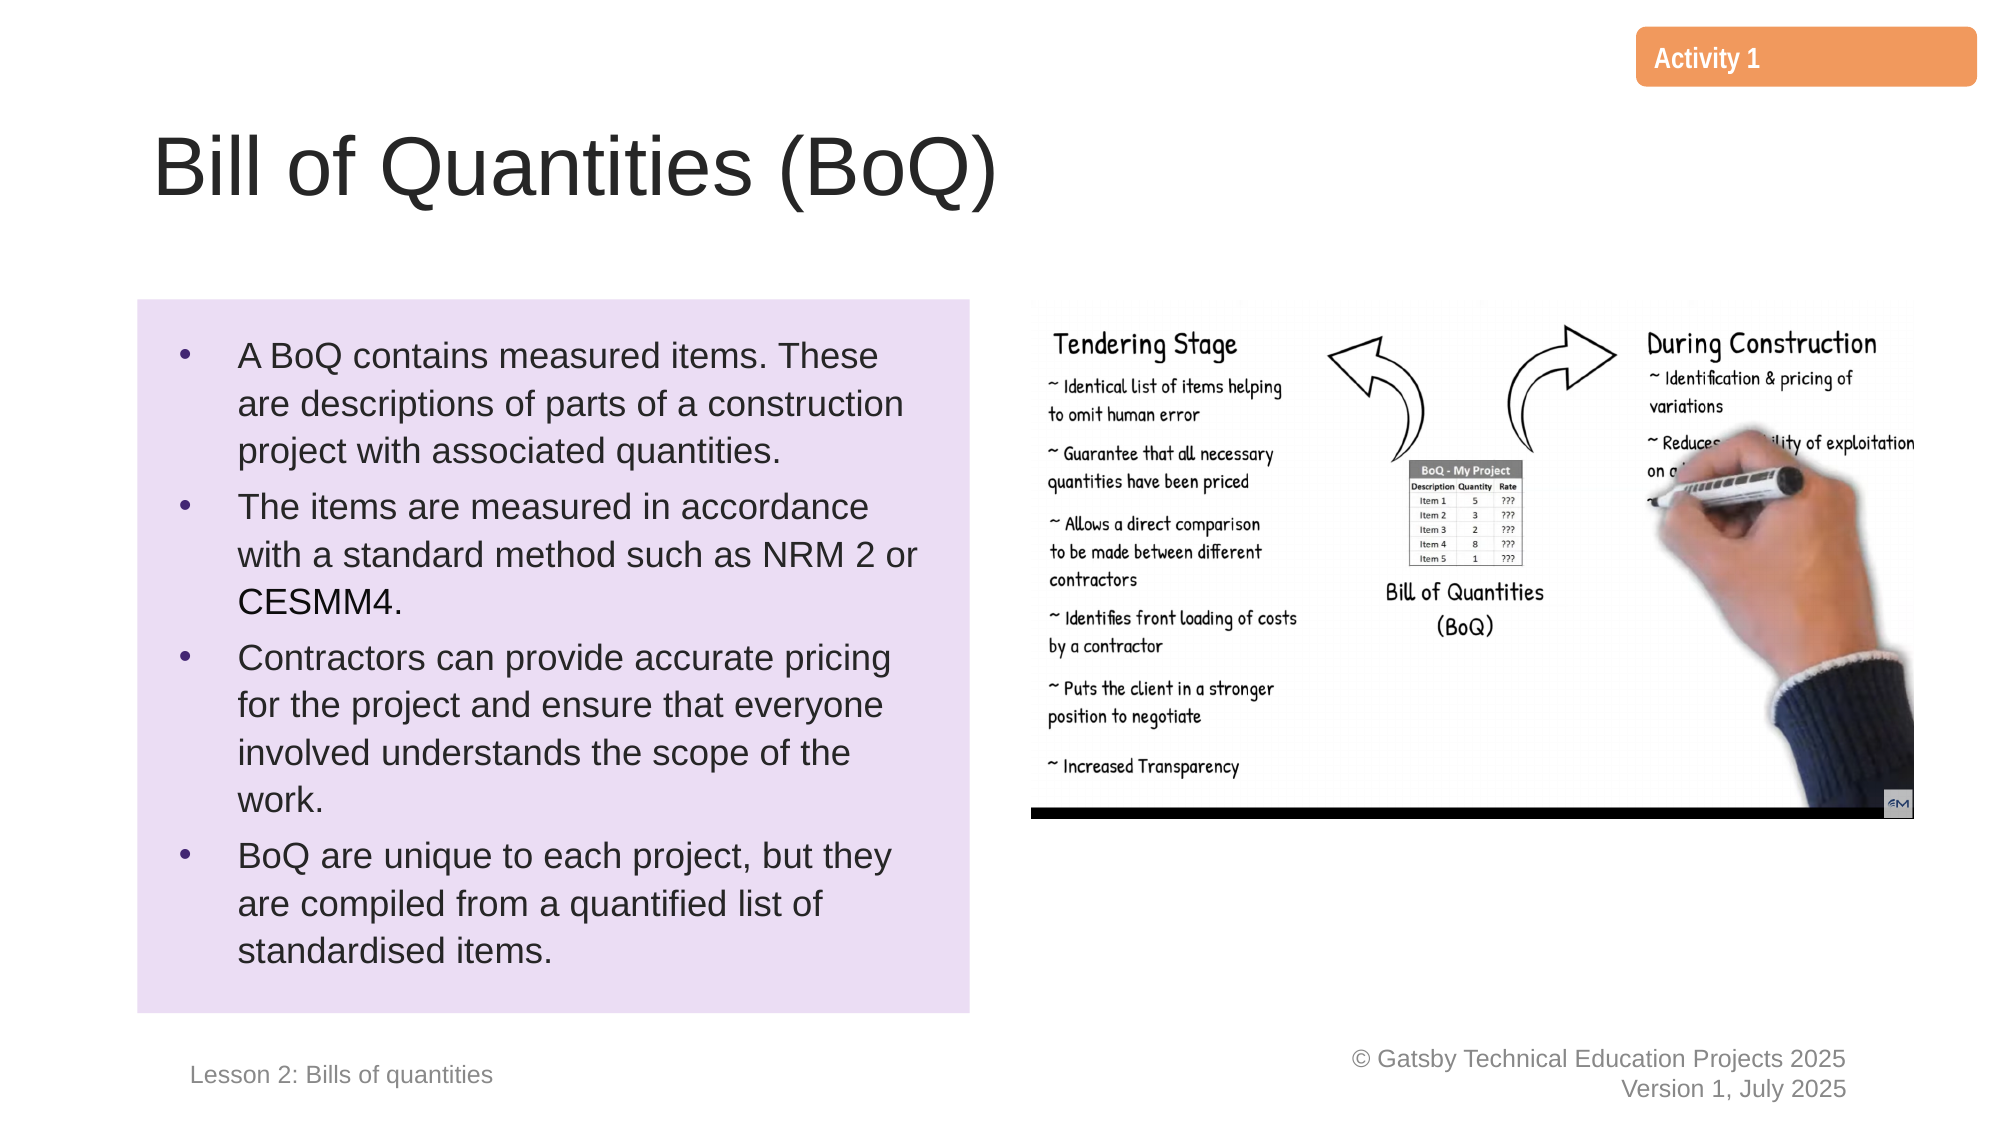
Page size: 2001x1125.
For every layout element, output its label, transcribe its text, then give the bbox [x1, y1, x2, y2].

list Lesson 2: Bills of quantities [137, 1042, 829, 1103]
list A BoQ contains measured items. These are descriptions of parts of a construction project with associated quantities. The items are measured in accordance with a standard method such as NRM 2 or CESMM4. Contractors can provide accurate pricing for the project and ensure that everyone involved understands the scope of the work. BoQ are unique to each project, but they are compiled from a quantified list of standardised items. [137, 299, 970, 1014]
title Bill of Quantities (BoQ) [137, 59, 1863, 278]
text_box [1030, 299, 1915, 820]
text_box Activity 1 [1636, 26, 1978, 87]
